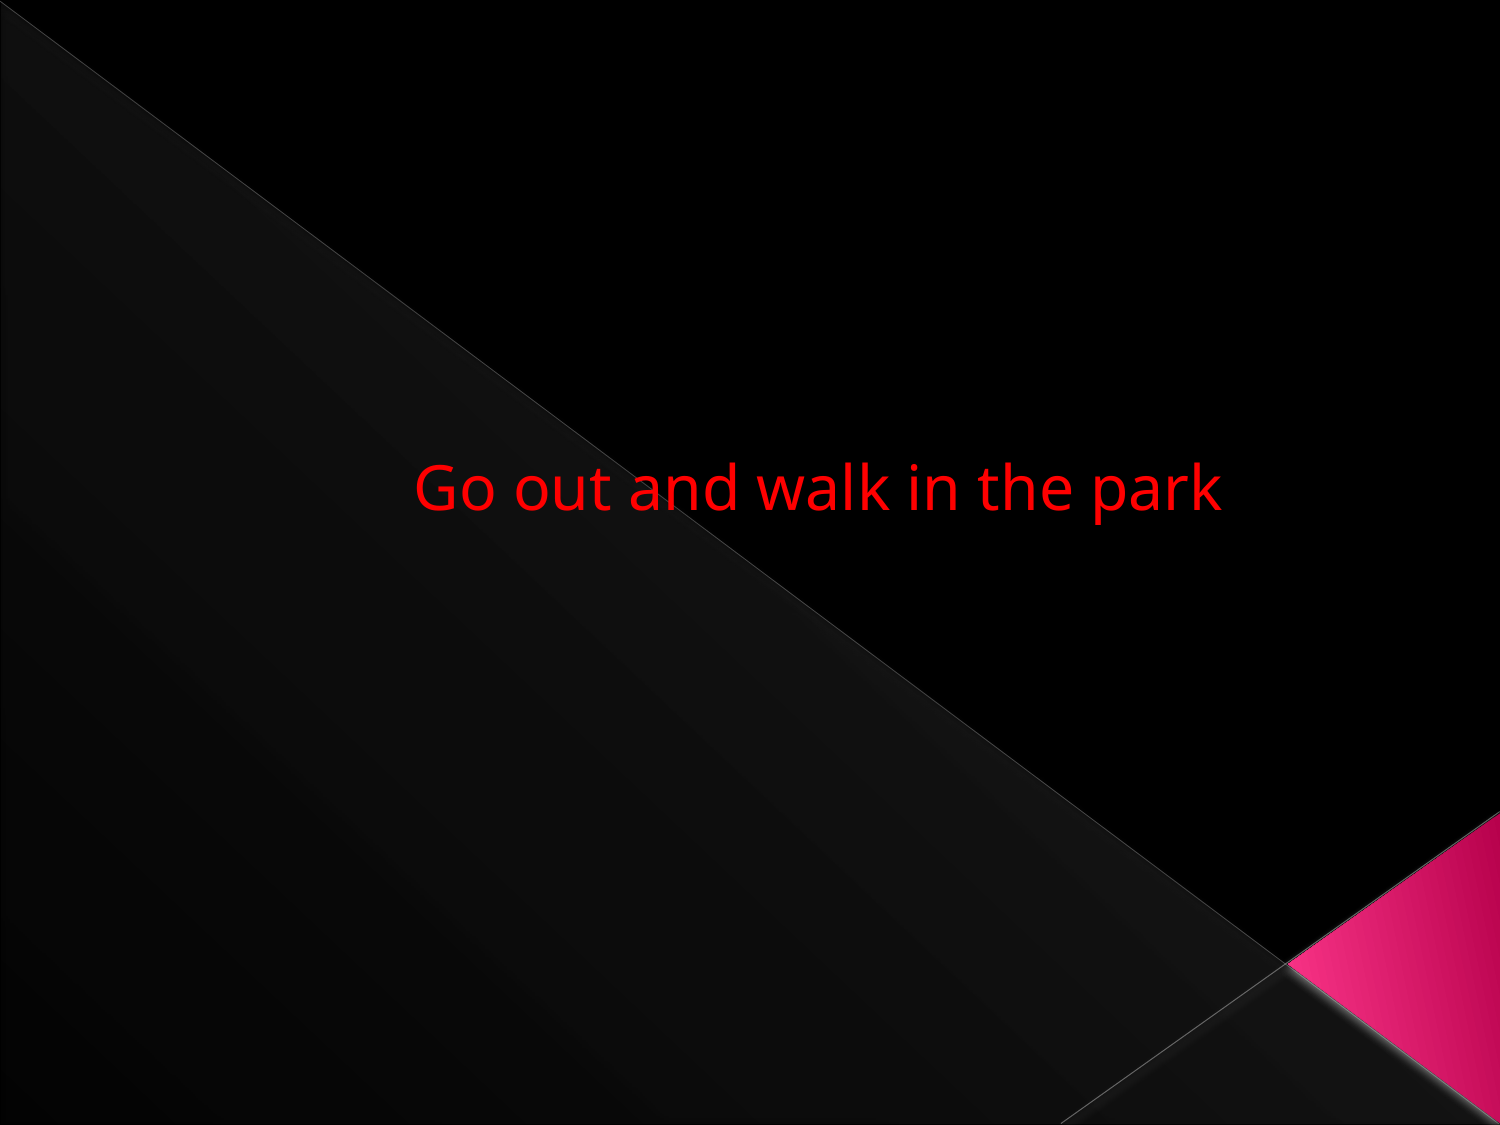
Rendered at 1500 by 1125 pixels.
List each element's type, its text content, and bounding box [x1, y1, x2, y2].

subtitle Go out and walk in the park [194, 290, 1245, 1071]
